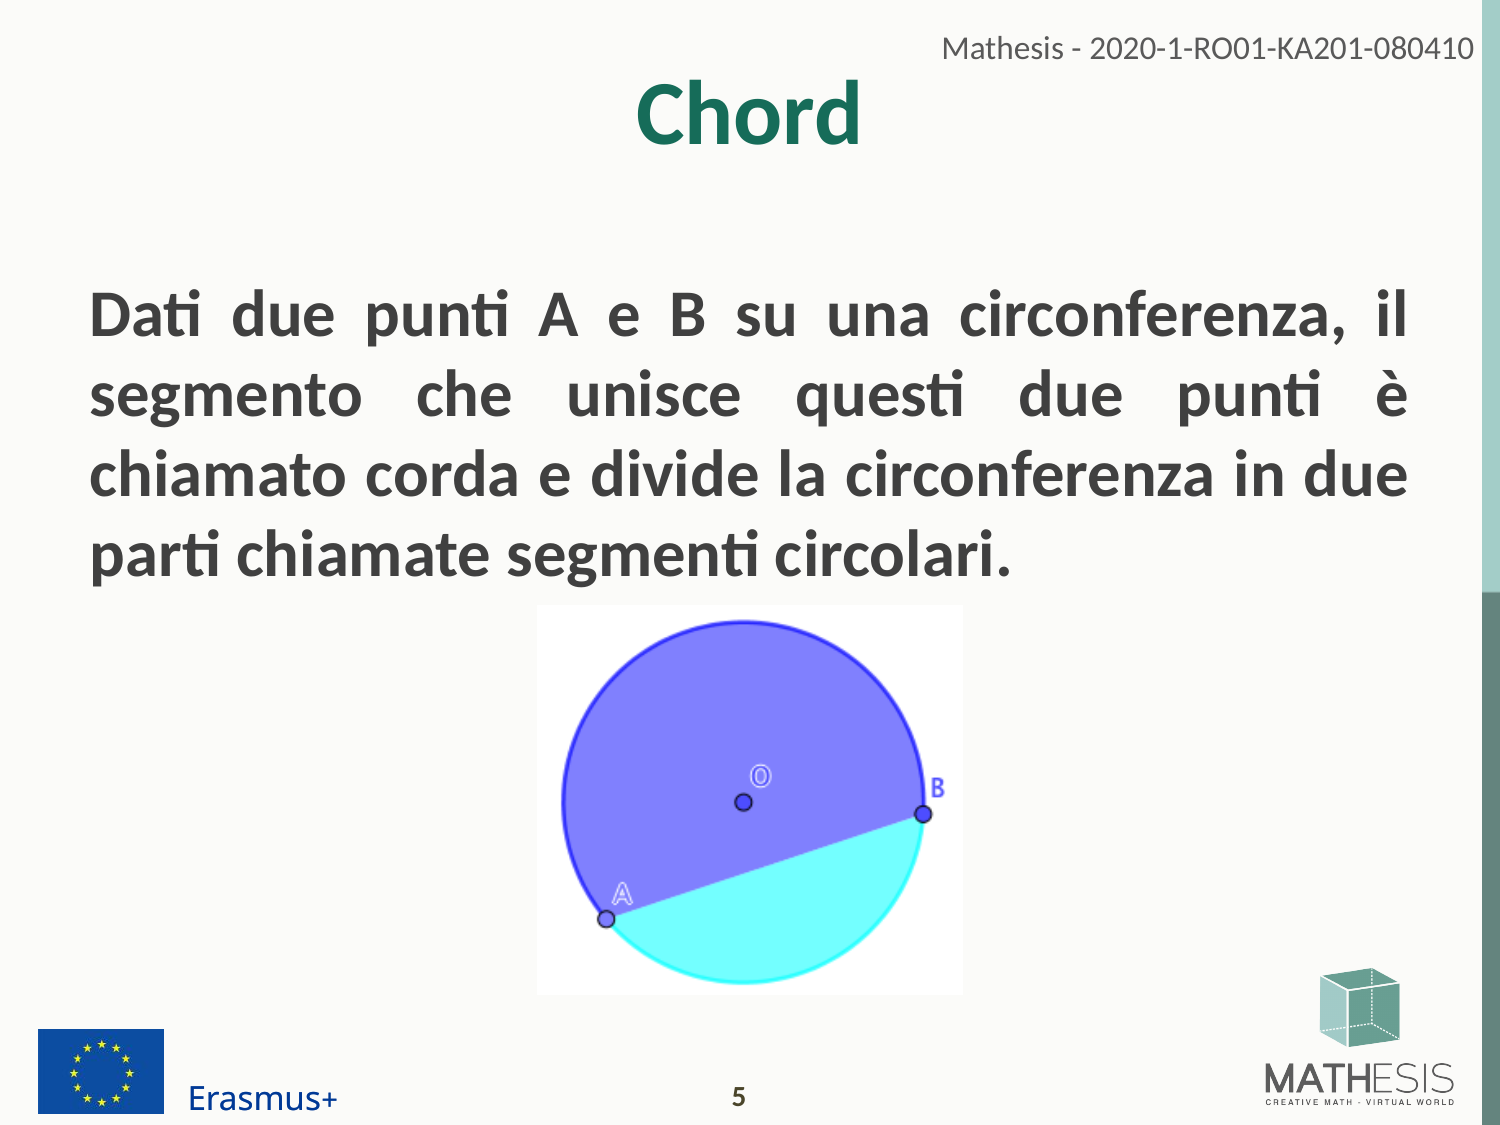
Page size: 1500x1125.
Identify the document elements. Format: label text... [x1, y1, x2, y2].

picture [38, 1029, 164, 1114]
title Chord [75, 45, 1425, 233]
picture [537, 605, 963, 996]
list Dati due punti A e B su una circonferenza, il segmento che unisce questi due punti è chiamato corda e divide la circonferenza in due parti chiamate segmenti circolari. [75, 262, 1425, 1005]
